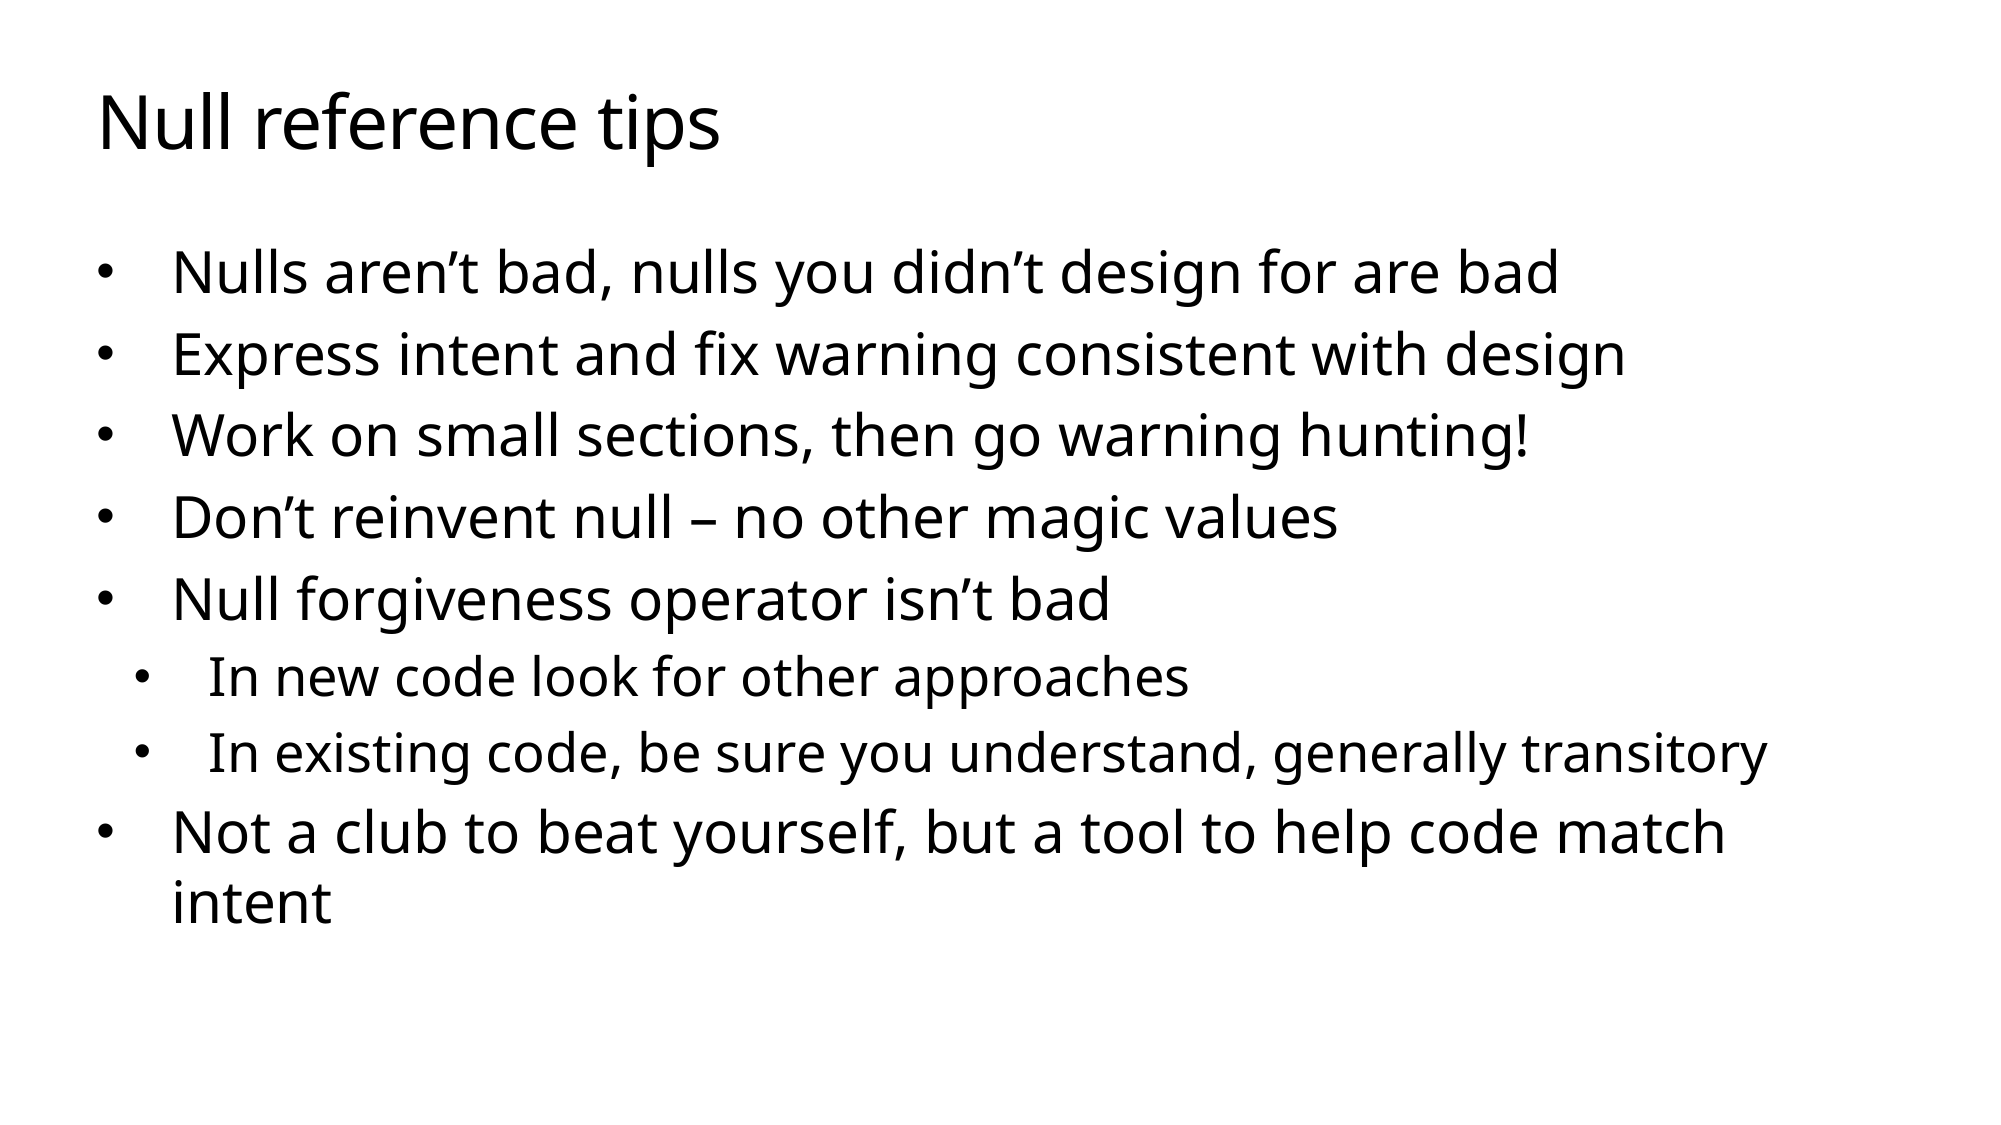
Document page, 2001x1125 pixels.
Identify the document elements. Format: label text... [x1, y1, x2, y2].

title Null reference tips [96, 75, 1904, 166]
list Nulls aren’t bad, nulls you didn’t design for are bad Express intent and fix warning consistent with design Work on small sections, then go warning hunting! Don’t reinvent null – no other magic values Null forgiveness operator isn’t bad In new code look for other approaches In existing code, be sure you understand, generally transitory Not a club to beat yourself, but a tool to help code match intent [96, 235, 1904, 900]
